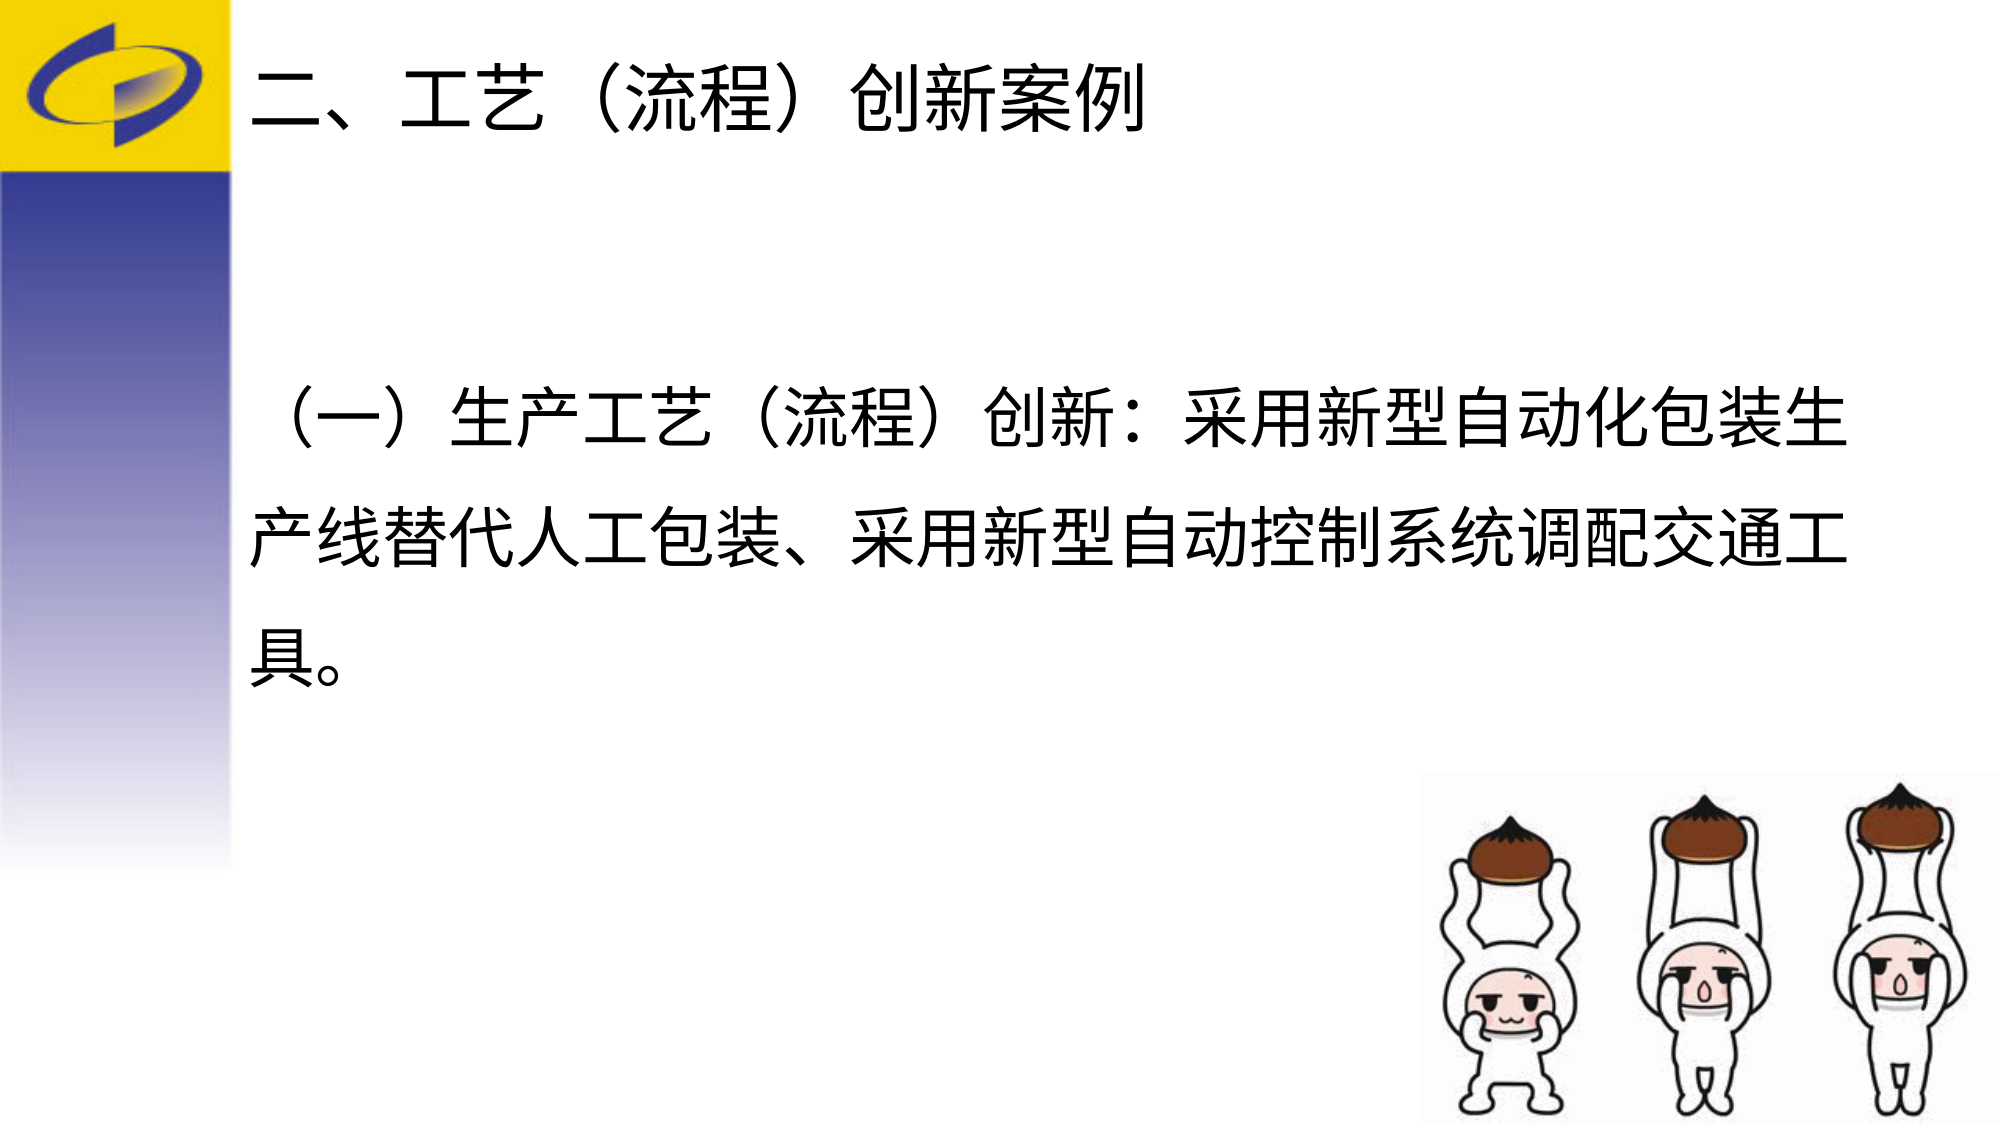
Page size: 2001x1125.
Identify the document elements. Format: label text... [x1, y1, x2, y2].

list 二、工艺（流程）创新案例 （一）生产工艺（流程）创新：采用新型自动化包装生产线替代人工包装、采用新型自动控制系统调配交通工具。 [233, 43, 1926, 1100]
picture [0, 0, 2000, 1125]
